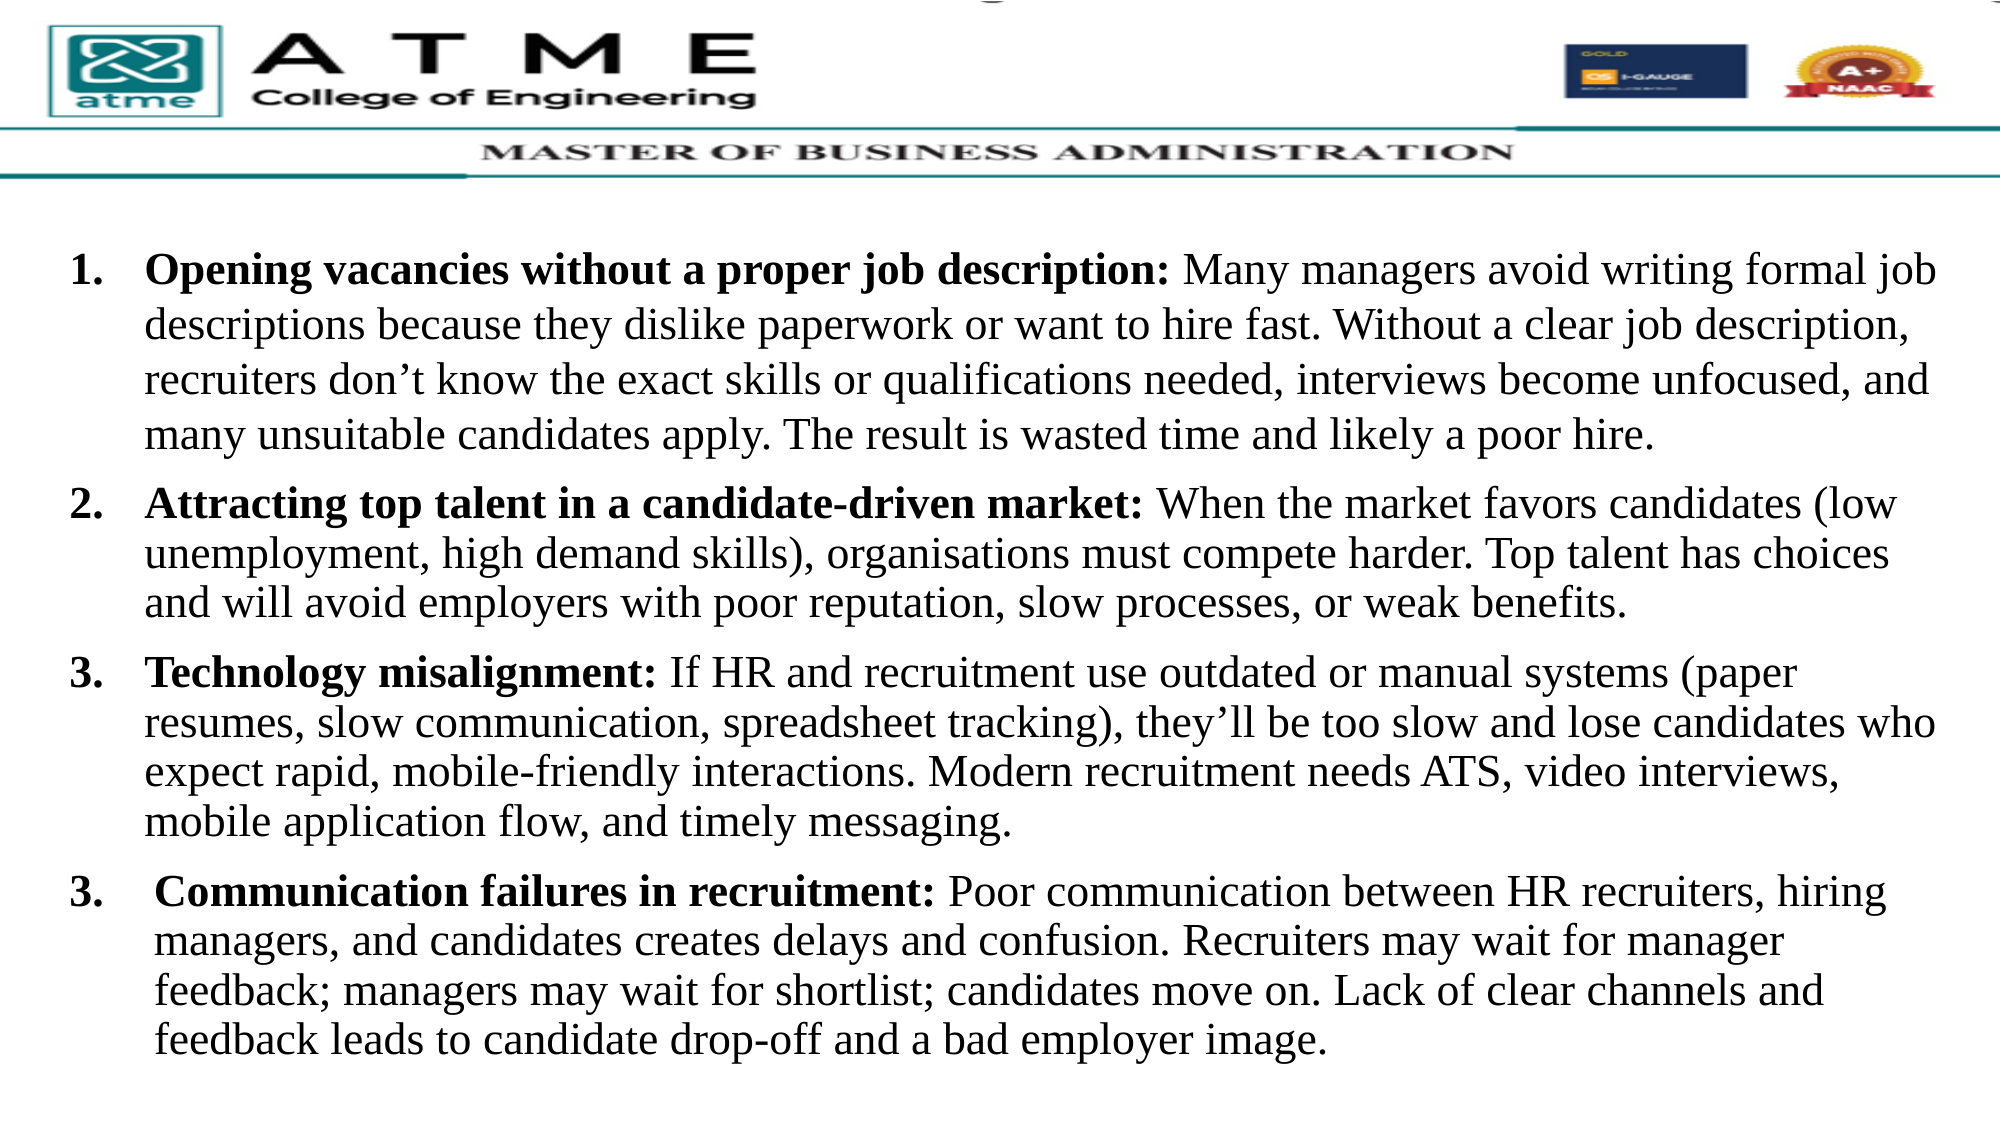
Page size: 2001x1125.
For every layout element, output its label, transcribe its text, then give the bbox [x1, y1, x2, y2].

list Opening vacancies without a proper job description: Many managers avoid writing formal job descriptions because they dislike paperwork or want to hire fast. Without a clear job description, recruiters don’t know the exact skills or qualifications needed, interviews become unfocused, and many unsuitable candidates apply. The result is wasted time and likely a poor hire. Attracting top talent in a candidate-driven market: When the market favors candidates (low unemployment, high demand skills), organisations must compete harder. Top talent has choices and will avoid employers with poor reputation, slow processes, or weak benefits. Technology misalignment: If HR and recruitment use outdated or manual systems (paper resumes, slow communication, spreadsheet tracking), they’ll be too slow and lose candidates who expect rapid, mobile-friendly interactions. Modern recruitment needs ATS, video interviews, mobile application flow, and timely messaging. Communication failures in recruitment: Poor communication between HR recruiters, hiring managers, and candidates creates delays and confusion. Recruiters may wait for manager feedback; managers may wait for shortlist; candidates move on. Lack of clear channels and feedback leads to candidate drop-off and a bad employer image. [54, 230, 1970, 1050]
picture [0, 1, 2000, 180]
